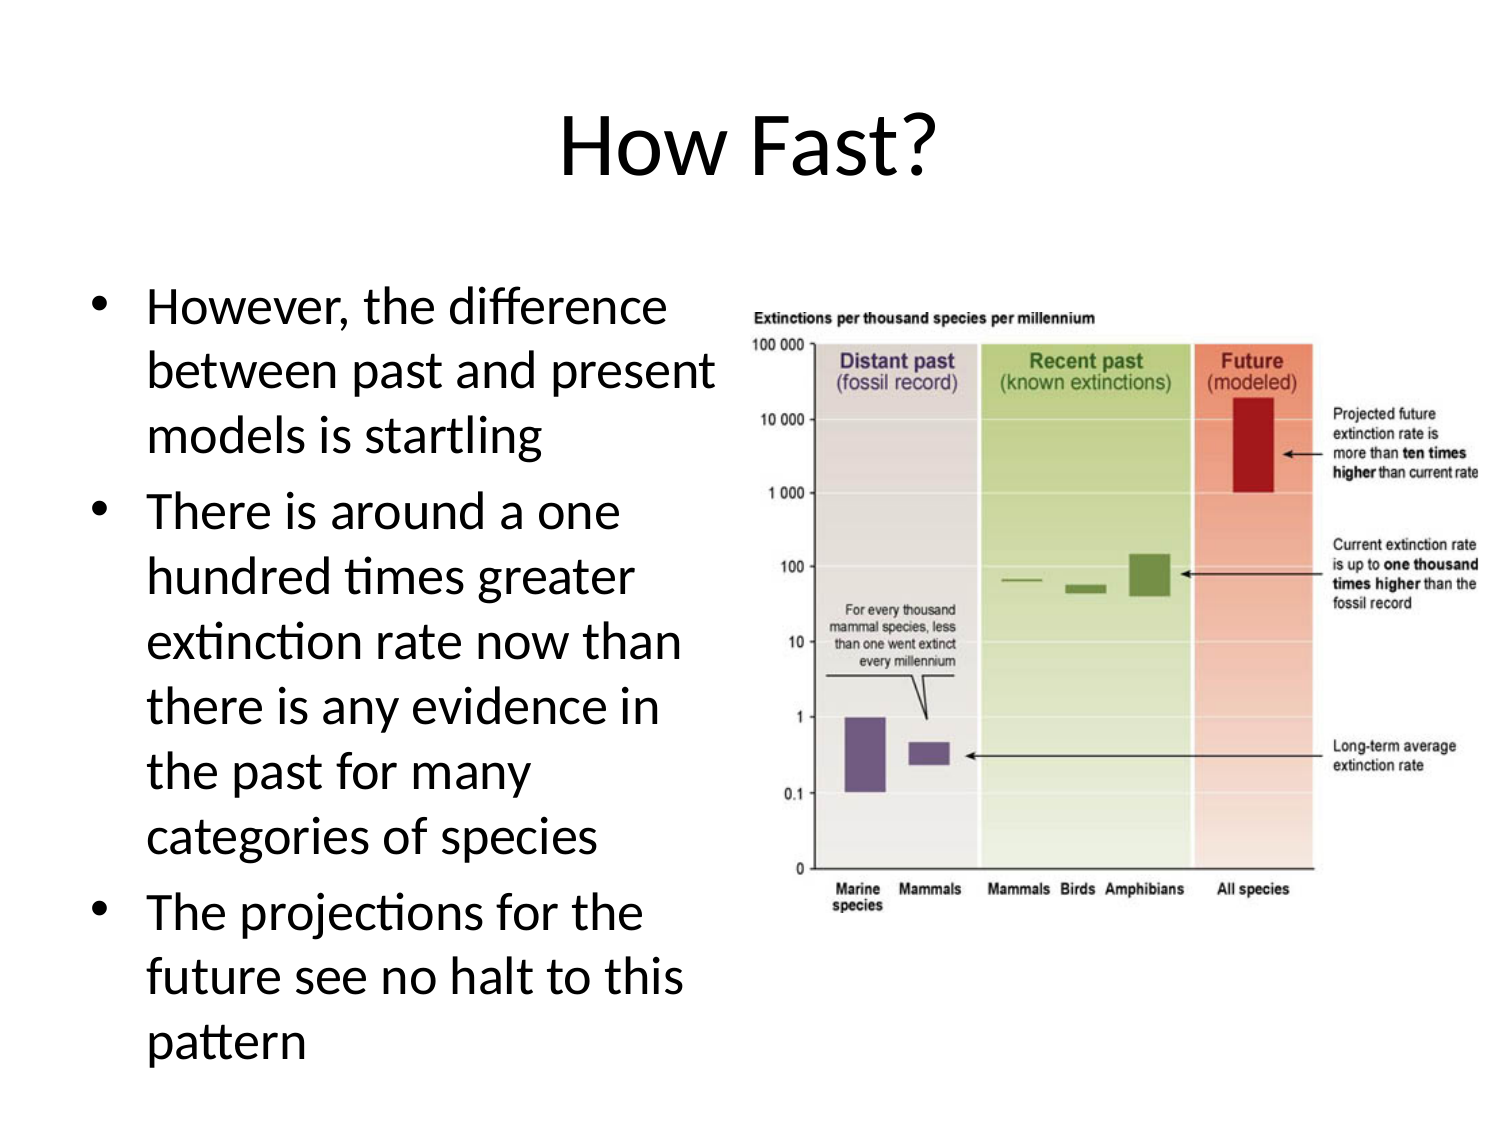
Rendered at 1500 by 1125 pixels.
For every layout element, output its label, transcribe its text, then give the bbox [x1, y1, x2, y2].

title How Fast? [75, 45, 1425, 233]
list However, the difference between past and present models is startling There is around a one hundred times greater extinction rate now than there is any evidence in the past for many categories of species The projections for the future see no halt to this pattern [75, 262, 738, 1088]
picture [749, 312, 1479, 913]
